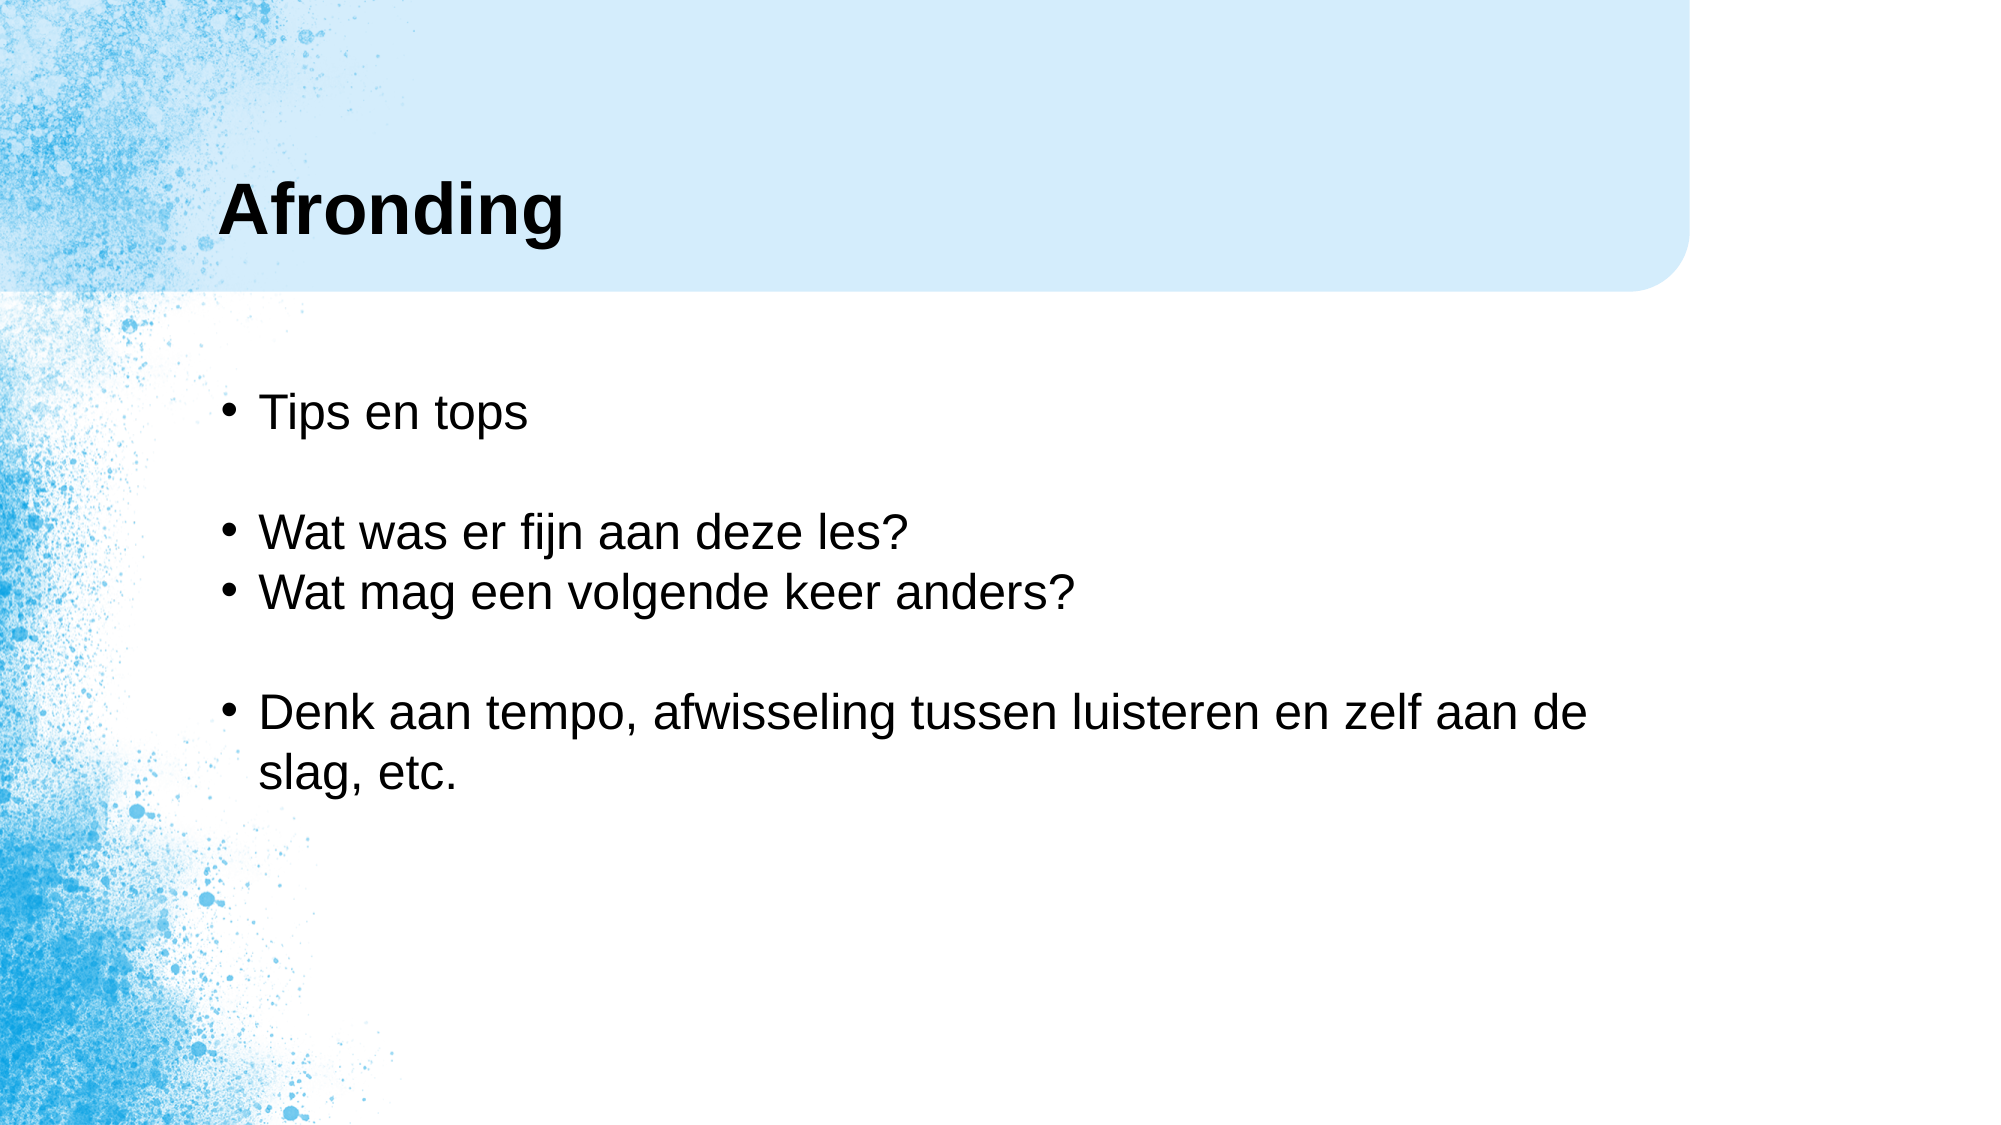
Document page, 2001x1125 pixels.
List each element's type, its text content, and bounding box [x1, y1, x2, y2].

picture [0, 0, 415, 1125]
title Afronding [217, 61, 1555, 250]
list Tips en tops Wat was er fijn aan deze les? Wat mag een volgende keer anders? Denk aan tempo, afwisseling tussen luisteren en zelf aan de slag, etc. [220, 379, 1650, 935]
